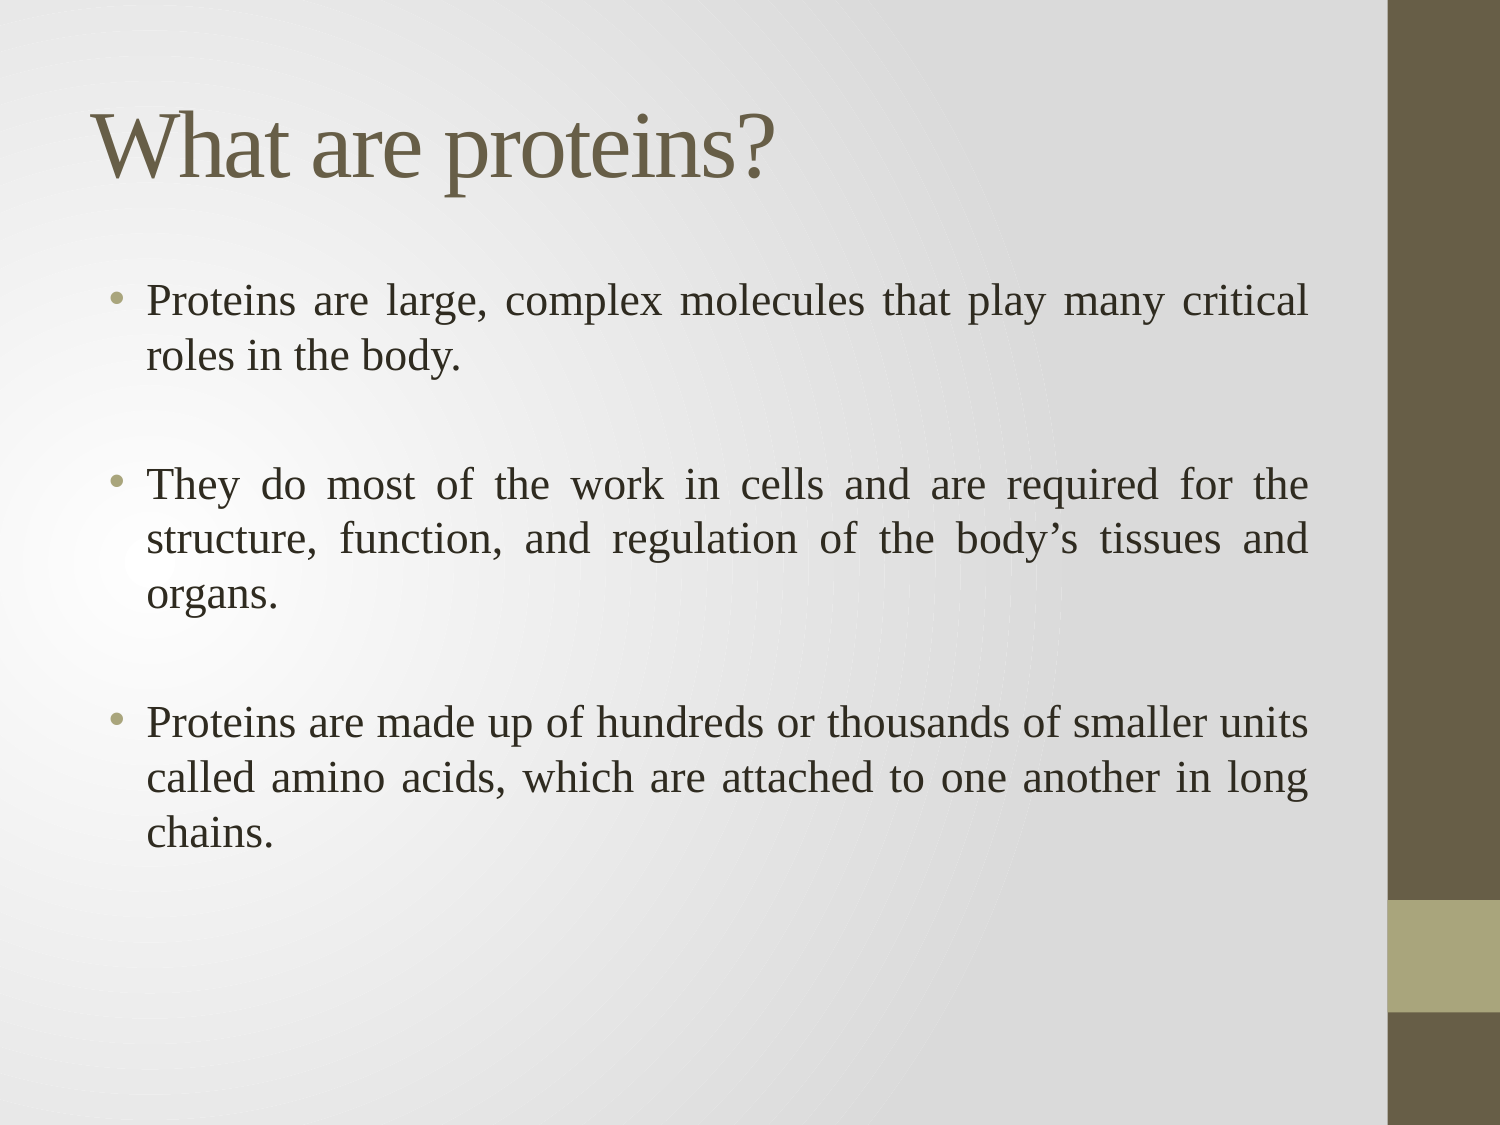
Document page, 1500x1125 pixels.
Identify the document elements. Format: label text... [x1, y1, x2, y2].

title What are proteins? [75, 45, 1325, 233]
list Proteins are large, complex molecules that play many critical roles in the body. They do most of the work in cells and are required for the structure, function, and regulation of the body’s tissues and organs. Proteins are made up of hundreds or thousands of smaller units called amino acids, which are attached to one another in long chains. [75, 262, 1325, 1050]
